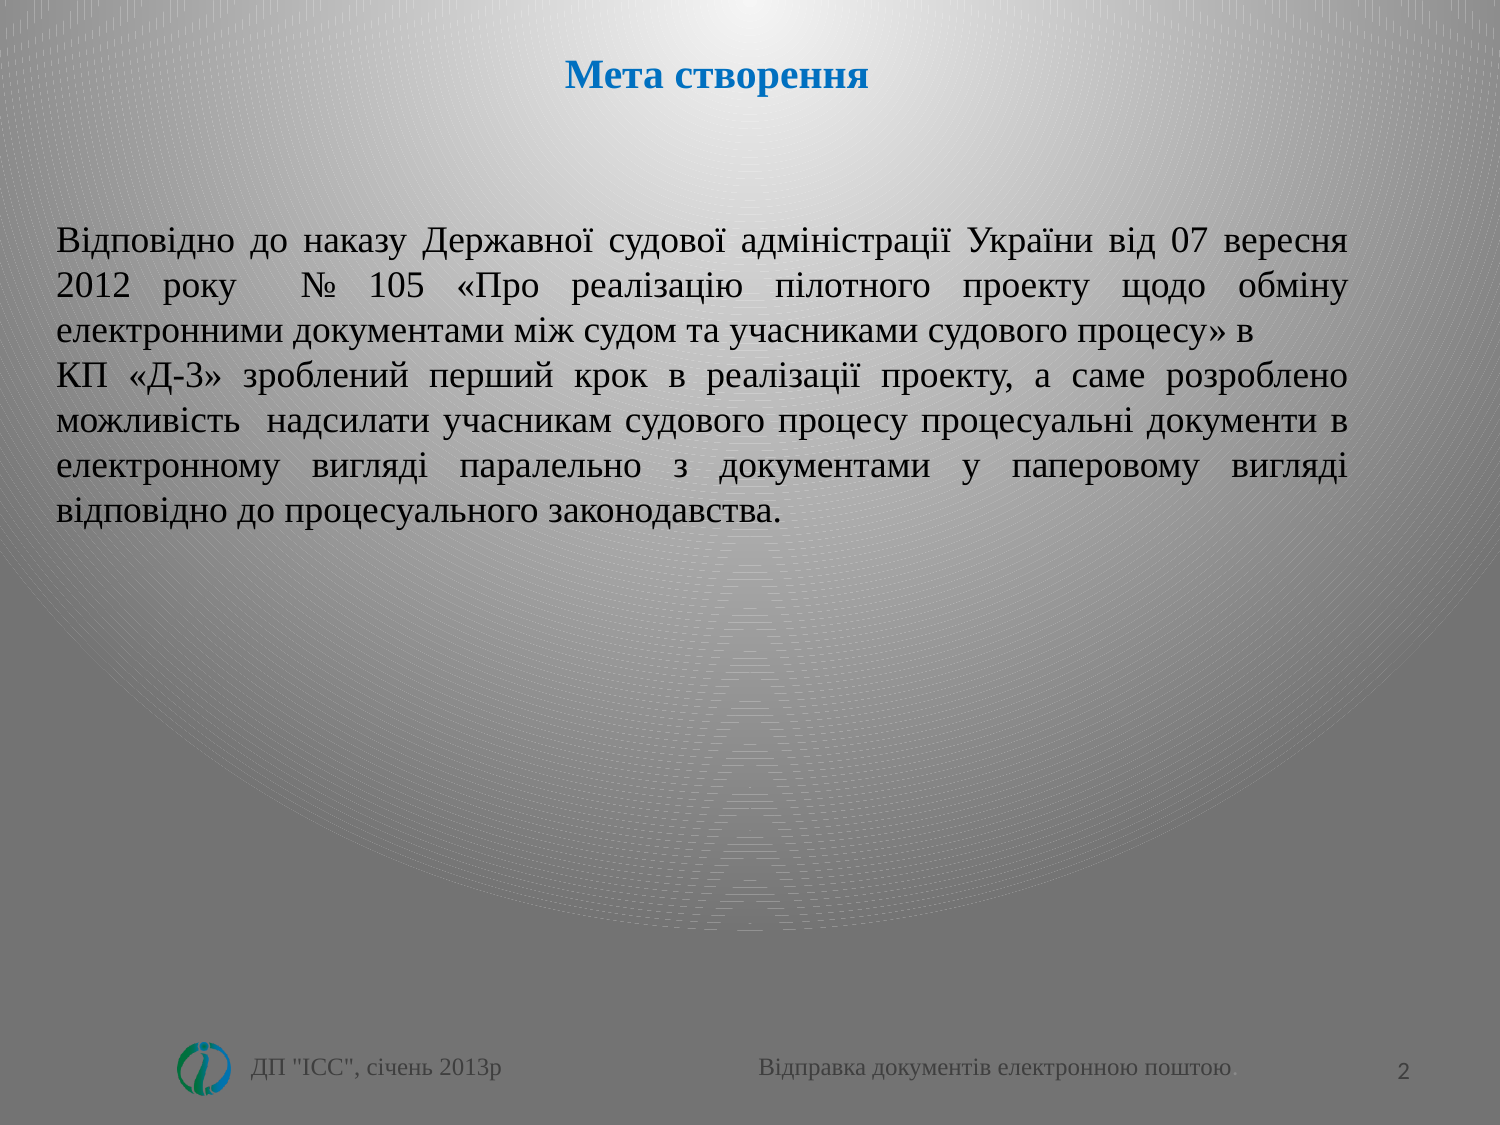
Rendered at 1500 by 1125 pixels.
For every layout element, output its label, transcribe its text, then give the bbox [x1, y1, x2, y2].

text_box Відповідно до наказу Державної судової адміністрації України від 07 вересня 2012 року № 105 «Про реалізацію пілотного проекту щодо обміну електронними документами між судом та учасниками судового процесу» в КП «Д-3» зроблений перший крок в реалізації проекту, а саме розроблено можливість надсилати учасникам судового процесу процесуальні документи в електронному вигляді паралельно з документами у паперовому вигляді відповідно до процесуального законодавства. [41, 208, 1365, 583]
slide_number 2 [1294, 1042, 1425, 1096]
title Мета створення [88, 54, 1346, 90]
footer ДП "ІСС", січень 2013р Відправка документів електронною поштою. [170, 1035, 1294, 1096]
picture [172, 1041, 237, 1096]
